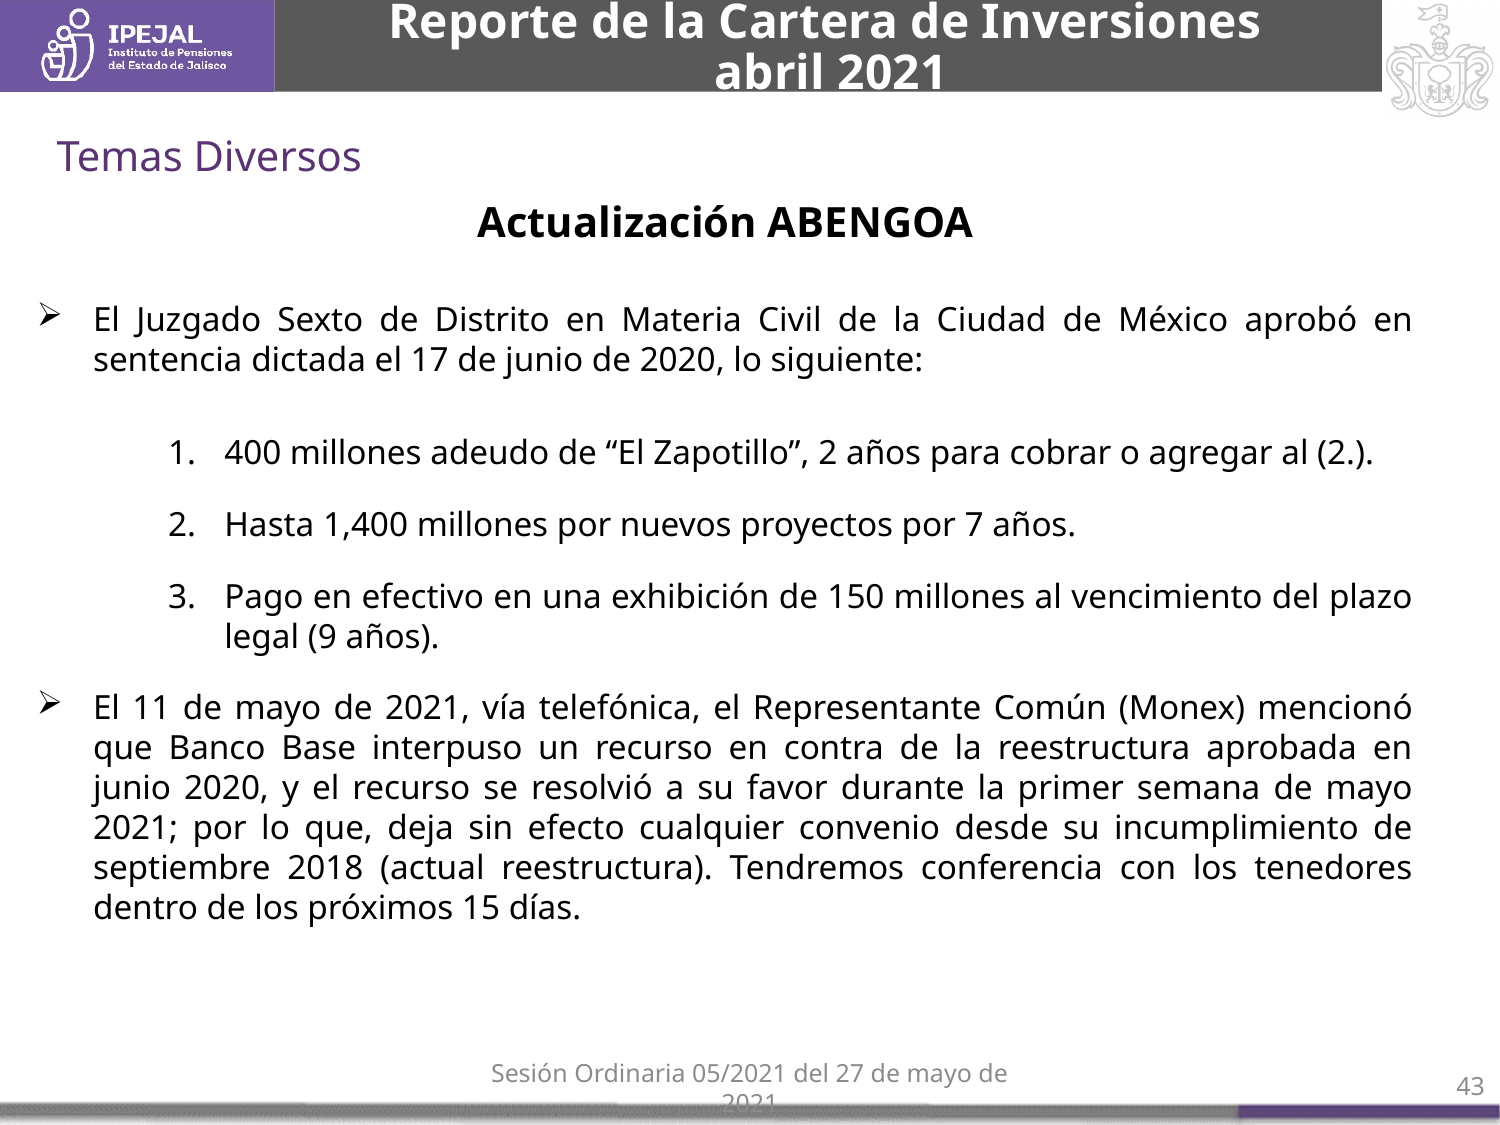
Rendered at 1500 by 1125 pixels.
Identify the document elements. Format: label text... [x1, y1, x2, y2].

text_box Actualización ABENGOA El Juzgado Sexto de Distrito en Materia Civil de la Ciudad de México aprobó en sentencia dictada el 17 de junio de 2020, lo siguiente: 400 millones adeudo de “El Zapotillo”, 2 años para cobrar o agregar al (2.). Hasta 1,400 millones por nuevos proyectos por 7 años. Pago en efectivo en una exhibición de 150 millones al vencimiento del plazo legal (9 años). El 11 de mayo de 2021, vía telefónica, el Representante Común (Monex) mencionó que Banco Base interpuso un recurso en contra de la reestructura aprobada en junio 2020, y el recurso se resolvió a su favor durante la primer semana de mayo 2021; por lo que, deja sin efecto cualquier convenio desde su incumplimiento de septiembre 2018 (actual reestructura). Tendremos conferencia con los tenedores dentro de los próximos 15 días. [22, 187, 1430, 1015]
slide_number 43 [1149, 1057, 1500, 1118]
text_box Reporte de la Cartera de Inversiones abril 2021 [278, 0, 1385, 94]
picture [0, 0, 275, 92]
footer Sesión Ordinaria 05/2021 del 27 de mayo de 2021 [466, 1057, 1034, 1117]
text_box Temas Diversos [41, 122, 489, 187]
picture [0, 1096, 1500, 1125]
